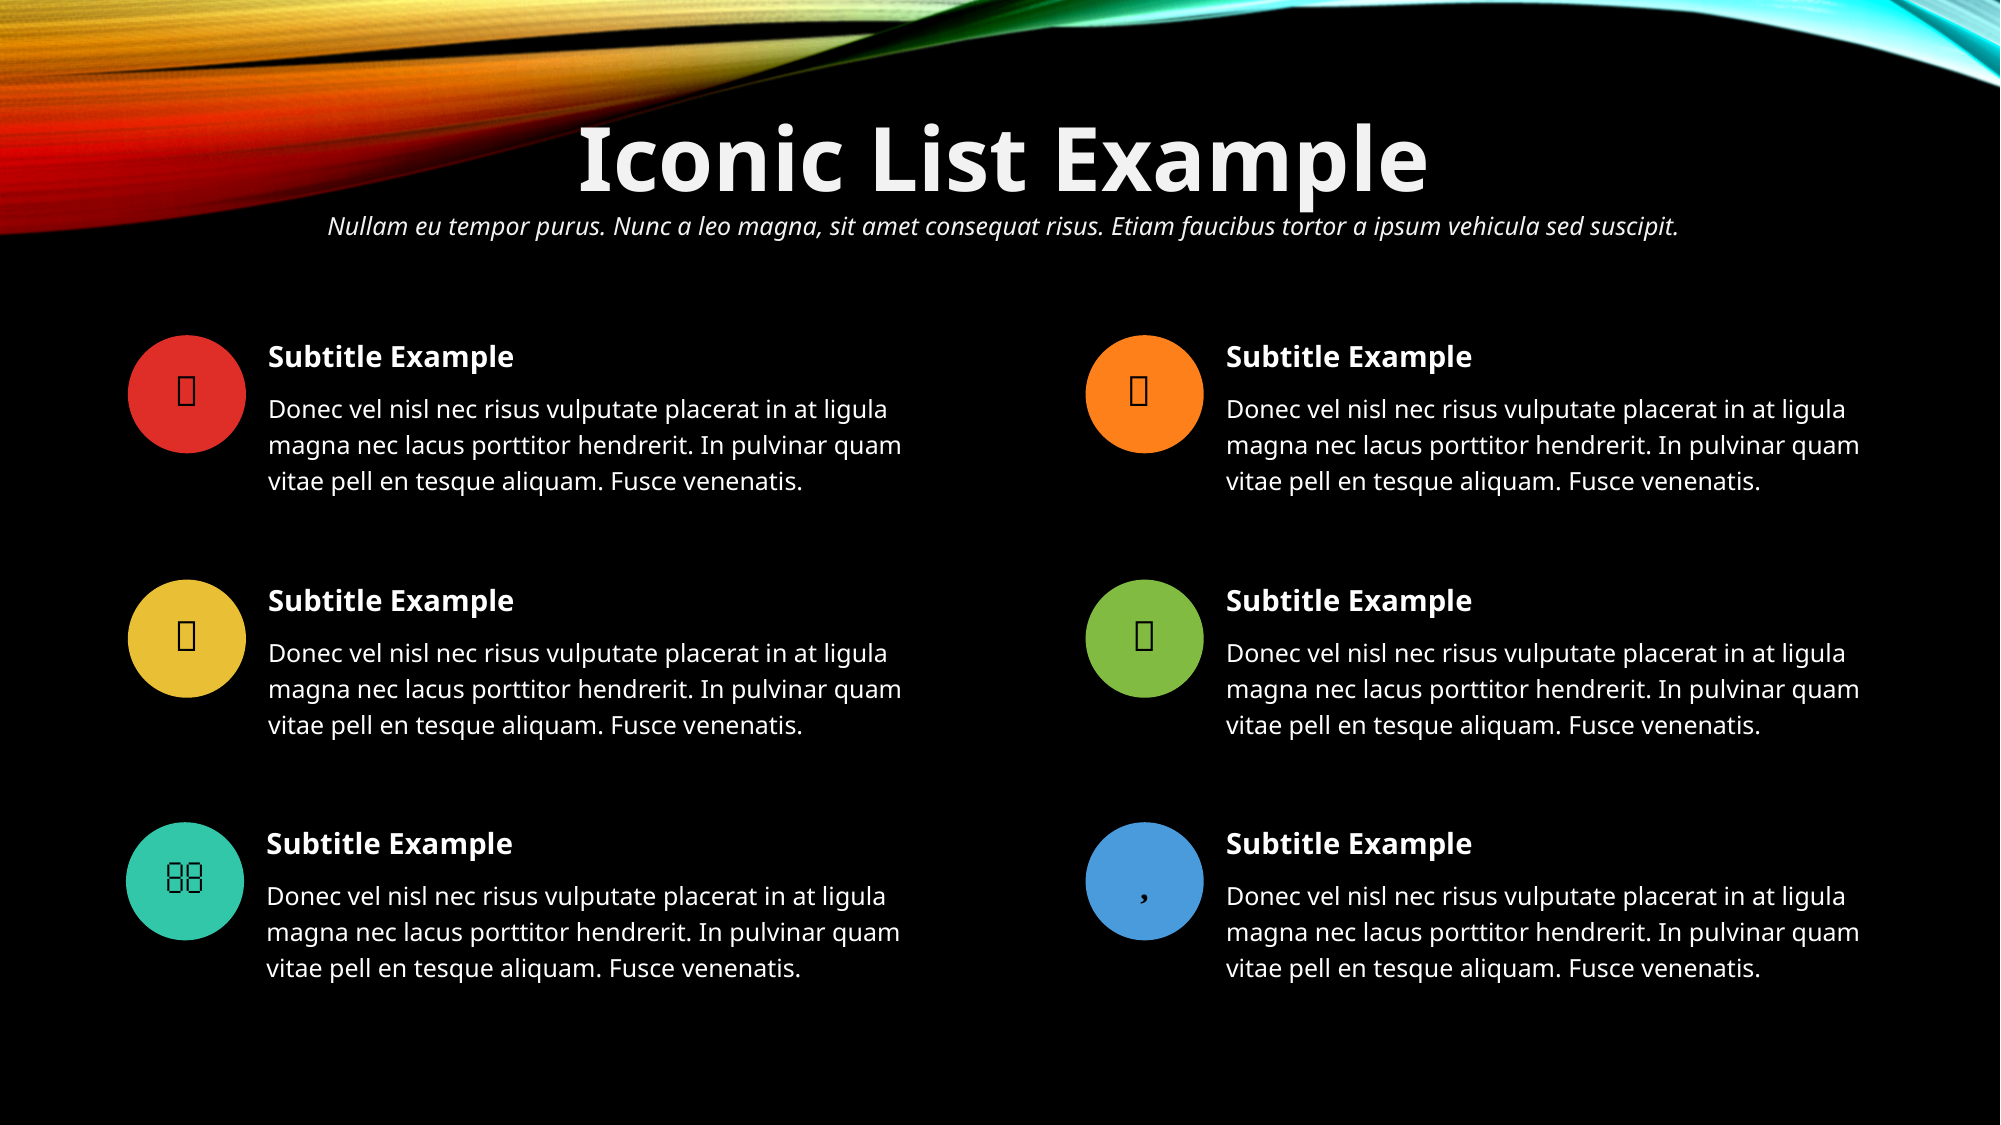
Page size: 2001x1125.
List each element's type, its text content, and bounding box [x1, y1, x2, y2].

list Donec vel nisl nec risus vulputate placerat in at ligula magna nec lacus porttitor hendrerit. In pulvinar quam vitae pell en tesque aliquam. Fusce venenatis. [1225, 874, 1884, 1010]
list Donec vel nisl nec risus vulputate placerat in at ligula magna nec lacus porttitor hendrerit. In pulvinar quam vitae pell en tesque aliquam. Fusce venenatis. [268, 632, 926, 767]
list  [1094, 352, 1195, 427]
list  [1094, 839, 1195, 915]
list Subtitle Example [268, 327, 926, 384]
list Subtitle Example [266, 814, 925, 871]
list  [136, 597, 237, 672]
list Subtitle Example [1225, 327, 1884, 384]
list Nullam eu tempor purus. Nunc a leo magna, sit amet consequat risus. Etiam faucibus tortor a ipsum vehicula sed suscipit. [126, 206, 1884, 245]
list Subtitle Example [1225, 814, 1884, 871]
list Donec vel nisl nec risus vulputate placerat in at ligula magna nec lacus porttitor hendrerit. In pulvinar quam vitae pell en tesque aliquam. Fusce venenatis. [1225, 632, 1884, 767]
list Donec vel nisl nec risus vulputate placerat in at ligula magna nec lacus porttitor hendrerit. In pulvinar quam vitae pell en tesque aliquam. Fusce venenatis. [268, 387, 926, 523]
list Subtitle Example [1225, 572, 1884, 628]
list  [1094, 597, 1195, 672]
list Subtitle Example [268, 572, 926, 628]
list Donec vel nisl nec risus vulputate placerat in at ligula magna nec lacus porttitor hendrerit. In pulvinar quam vitae pell en tesque aliquam. Fusce venenatis. [266, 874, 925, 1010]
list  [134, 839, 235, 915]
list Donec vel nisl nec risus vulputate placerat in at ligula magna nec lacus porttitor hendrerit. In pulvinar quam vitae pell en tesque aliquam. Fusce venenatis. [1225, 387, 1884, 523]
picture [0, 0, 2000, 237]
list Iconic List Example [126, 120, 1884, 191]
list  [136, 352, 237, 427]
